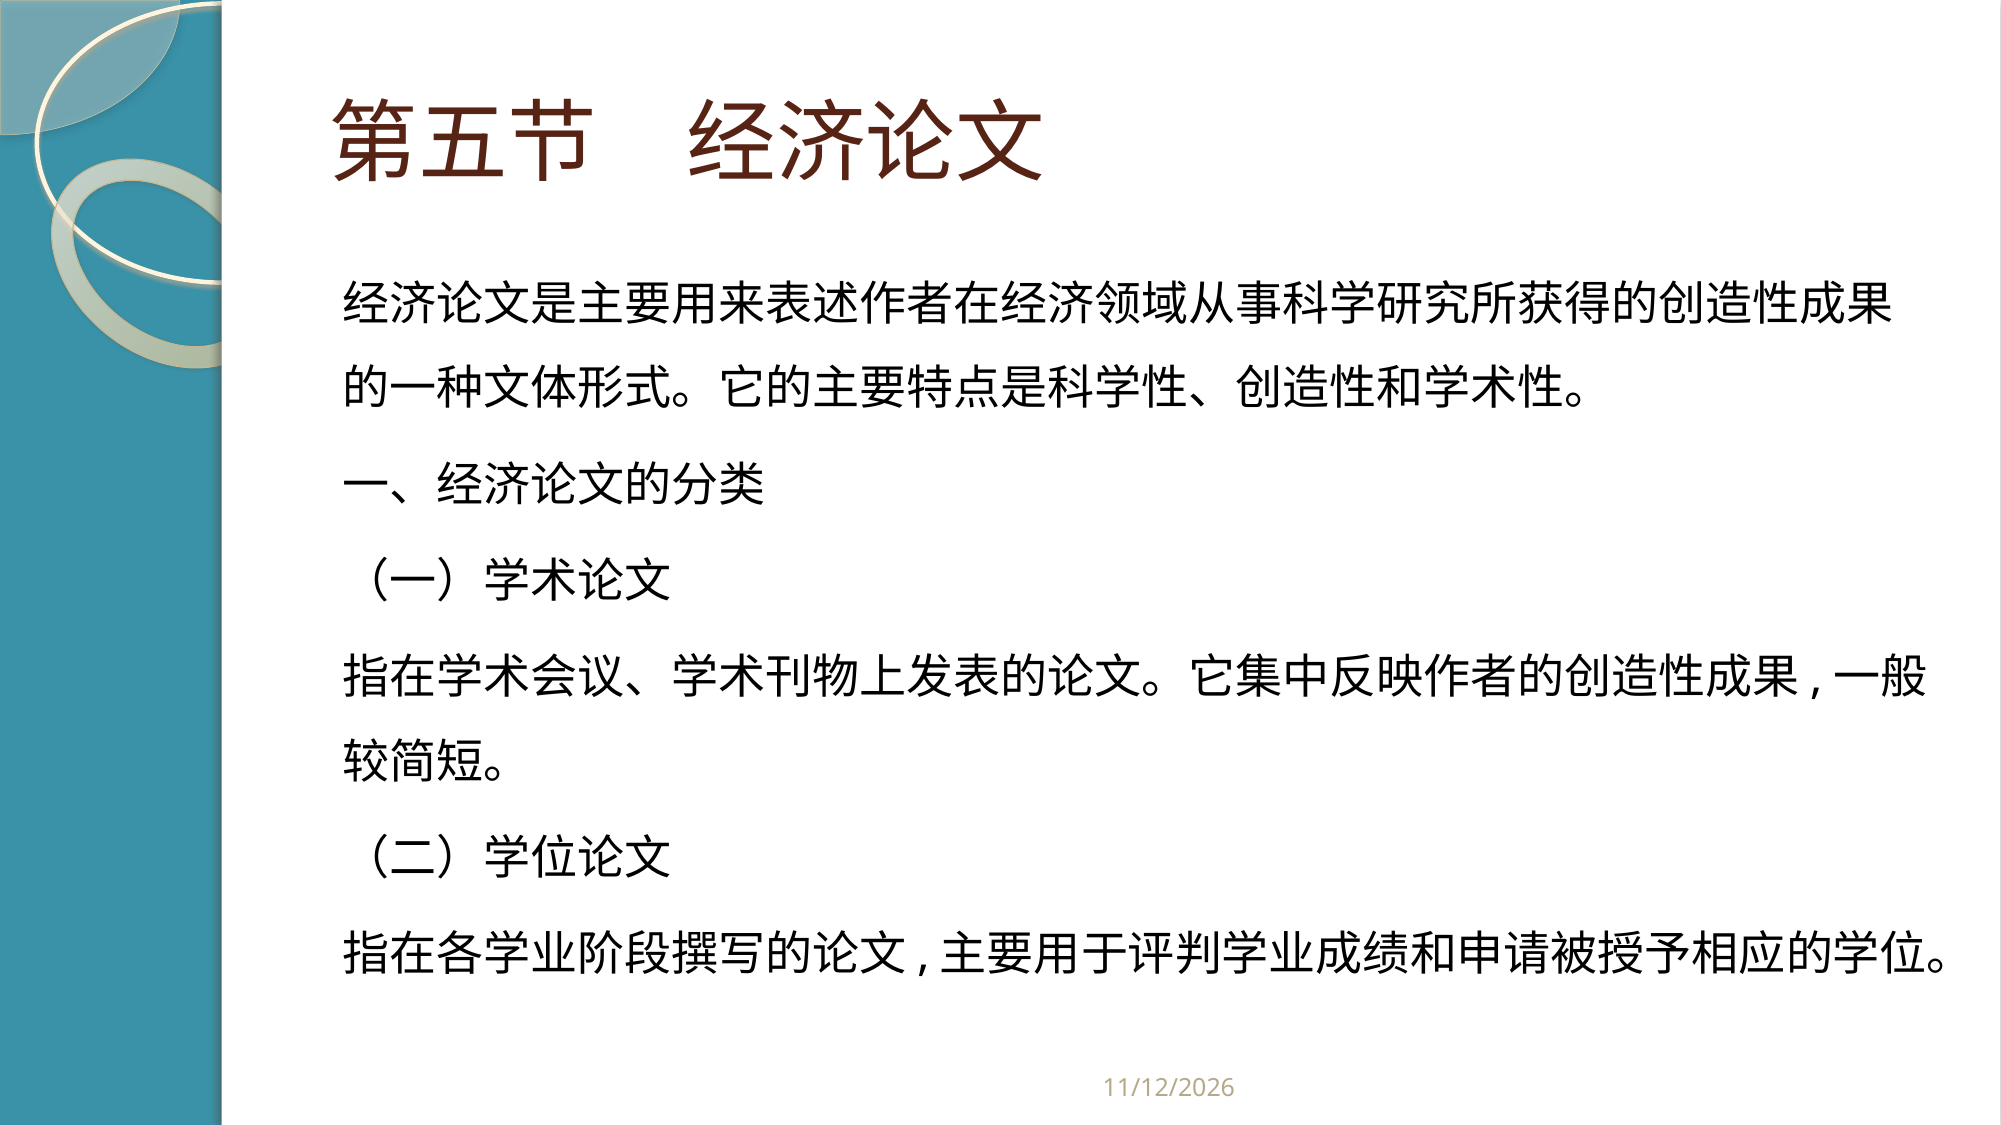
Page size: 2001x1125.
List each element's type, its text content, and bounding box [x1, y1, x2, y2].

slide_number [783, 1034, 1250, 1113]
title 第五节 经济论文 [313, 45, 1954, 233]
list 经济论文是主要用来表述作者在经济领域从事科学研究所获得的创造性成果的一种文体形式。它的主要特点是科学性、创造性和学术性。 一、经济论文的分类 （一）学术论文 指在学术会议、学术刊物上发表的论文。它集中反映作者的创造性成果,一般较简短。 （二）学位论文 指在各学业阶段撰写的论文,主要用于评判学业成绩和申请被授予相应的学位。 [313, 237, 1954, 1025]
